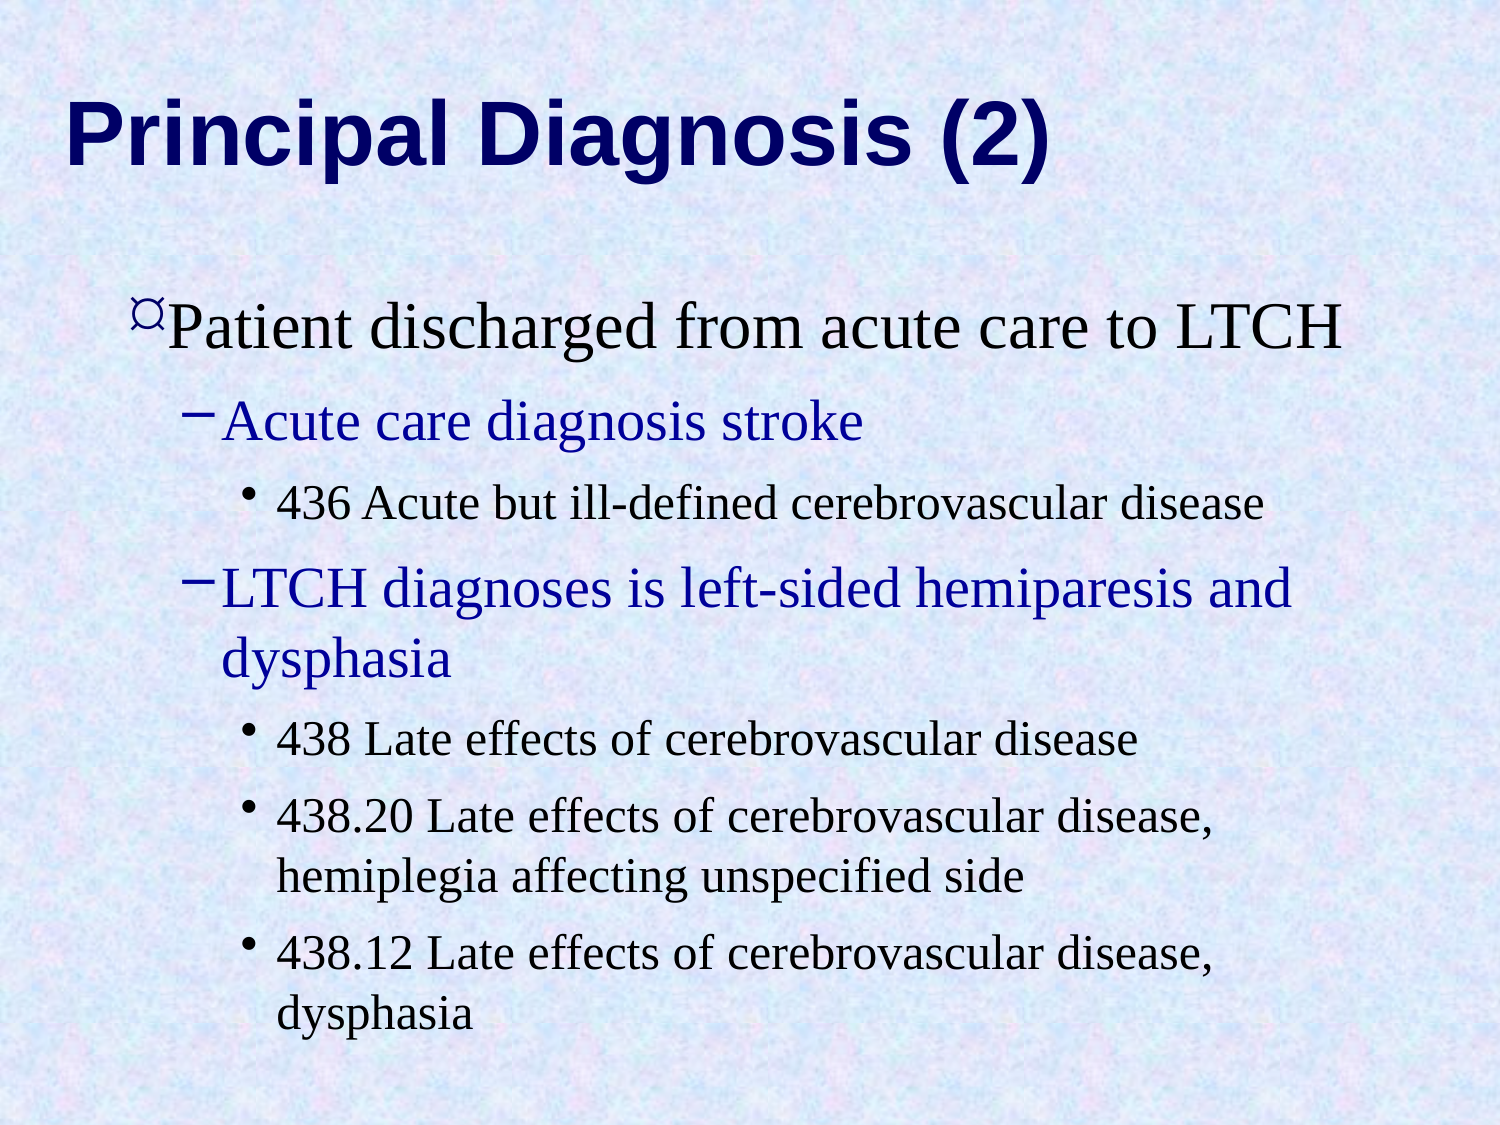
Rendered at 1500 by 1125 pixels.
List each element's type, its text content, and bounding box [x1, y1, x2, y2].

title Principal Diagnosis (2) [50, 37, 1450, 238]
list Patient discharged from acute care to LTCH Acute care diagnosis stroke 436 Acute but ill-defined cerebrovascular disease LTCH diagnoses is left-sided hemiparesis and dysphasia 438 Late effects of cerebrovascular disease 438.20 Late effects of cerebrovascular disease, hemiplegia affecting unspecified side 438.12 Late effects of cerebrovascular disease, dysphasia [112, 275, 1375, 1050]
